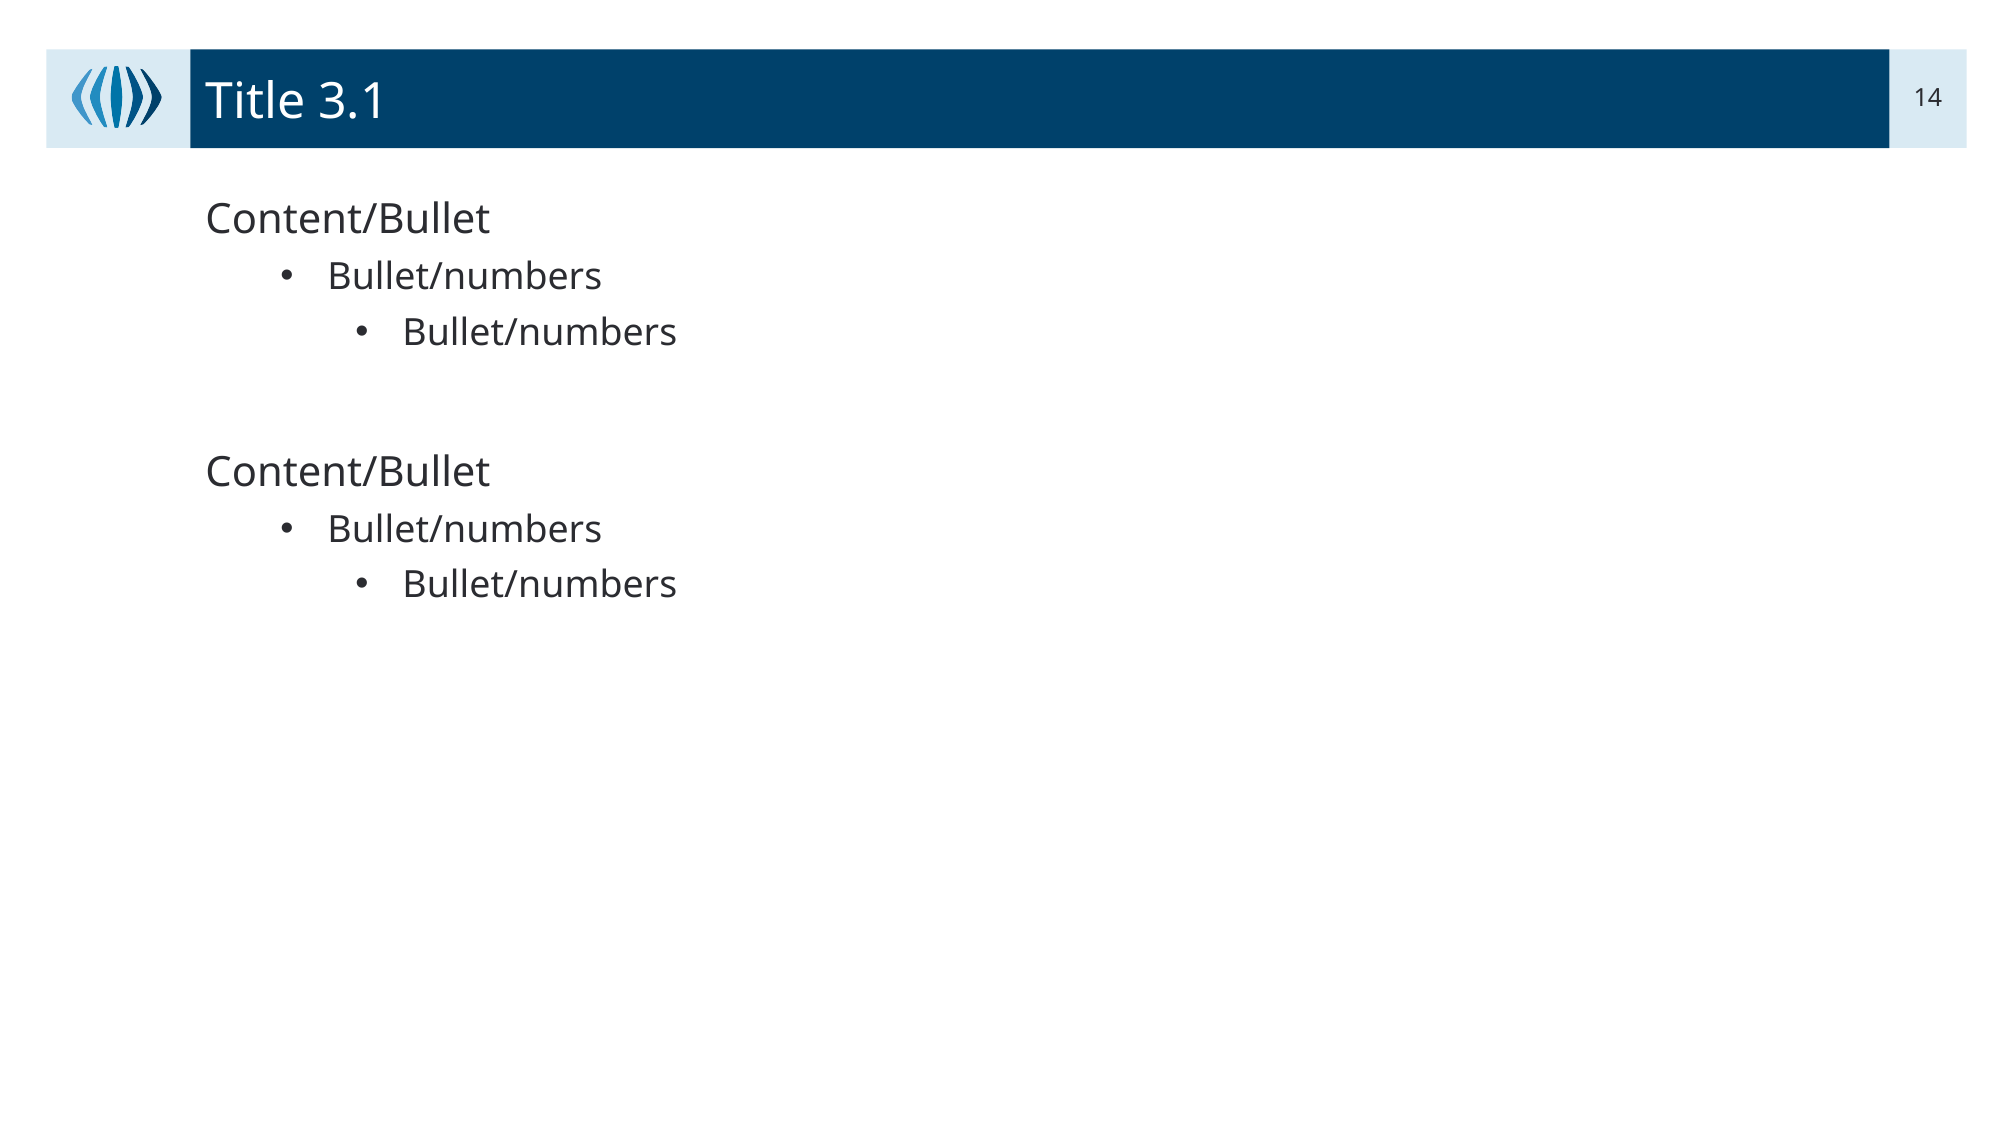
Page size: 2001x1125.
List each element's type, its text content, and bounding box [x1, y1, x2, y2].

title Title 3.1 [190, 49, 1890, 149]
list Content/Bullet Bullet/numbers Bullet/numbers Content/Bullet Bullet/numbers Bullet/numbers [190, 184, 1863, 1034]
picture [71, 66, 166, 135]
